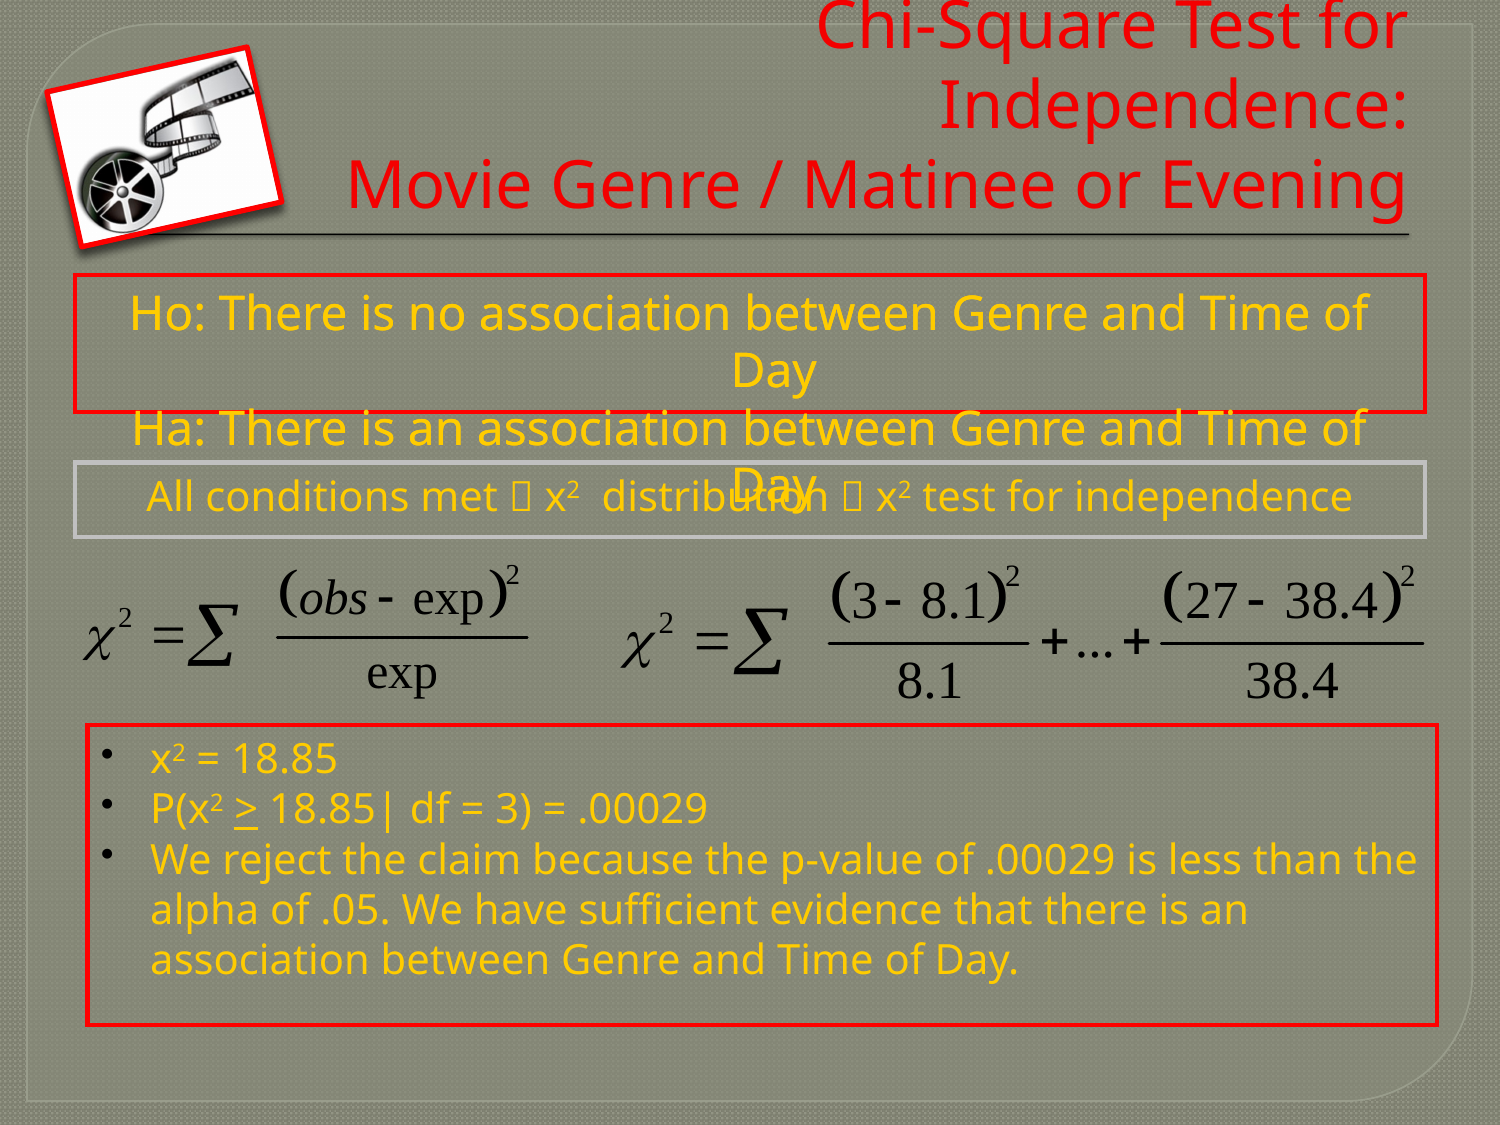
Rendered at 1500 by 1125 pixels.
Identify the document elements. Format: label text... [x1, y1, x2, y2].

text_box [74, 549, 538, 709]
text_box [612, 549, 1434, 711]
title Chi-Square Test for Independence: Movie Genre / Matinee or Evening [312, 41, 1425, 230]
text_box Ho: There is no association between Genre and Time of Day Ha: There is an association between Genre and Time of Day [74, 274, 1425, 413]
text_box All conditions met  x2 distribution  x2 test for independence [74, 462, 1425, 538]
picture [51, 51, 278, 243]
text_box x2 = 18.85 P(x2 > 18.85| df = 3) = .00029 We reject the claim because the p-value of .00029 is less than the alpha of .05. We have sufficient evidence that there is an association between Genre and Time of Day. [87, 724, 1438, 1025]
